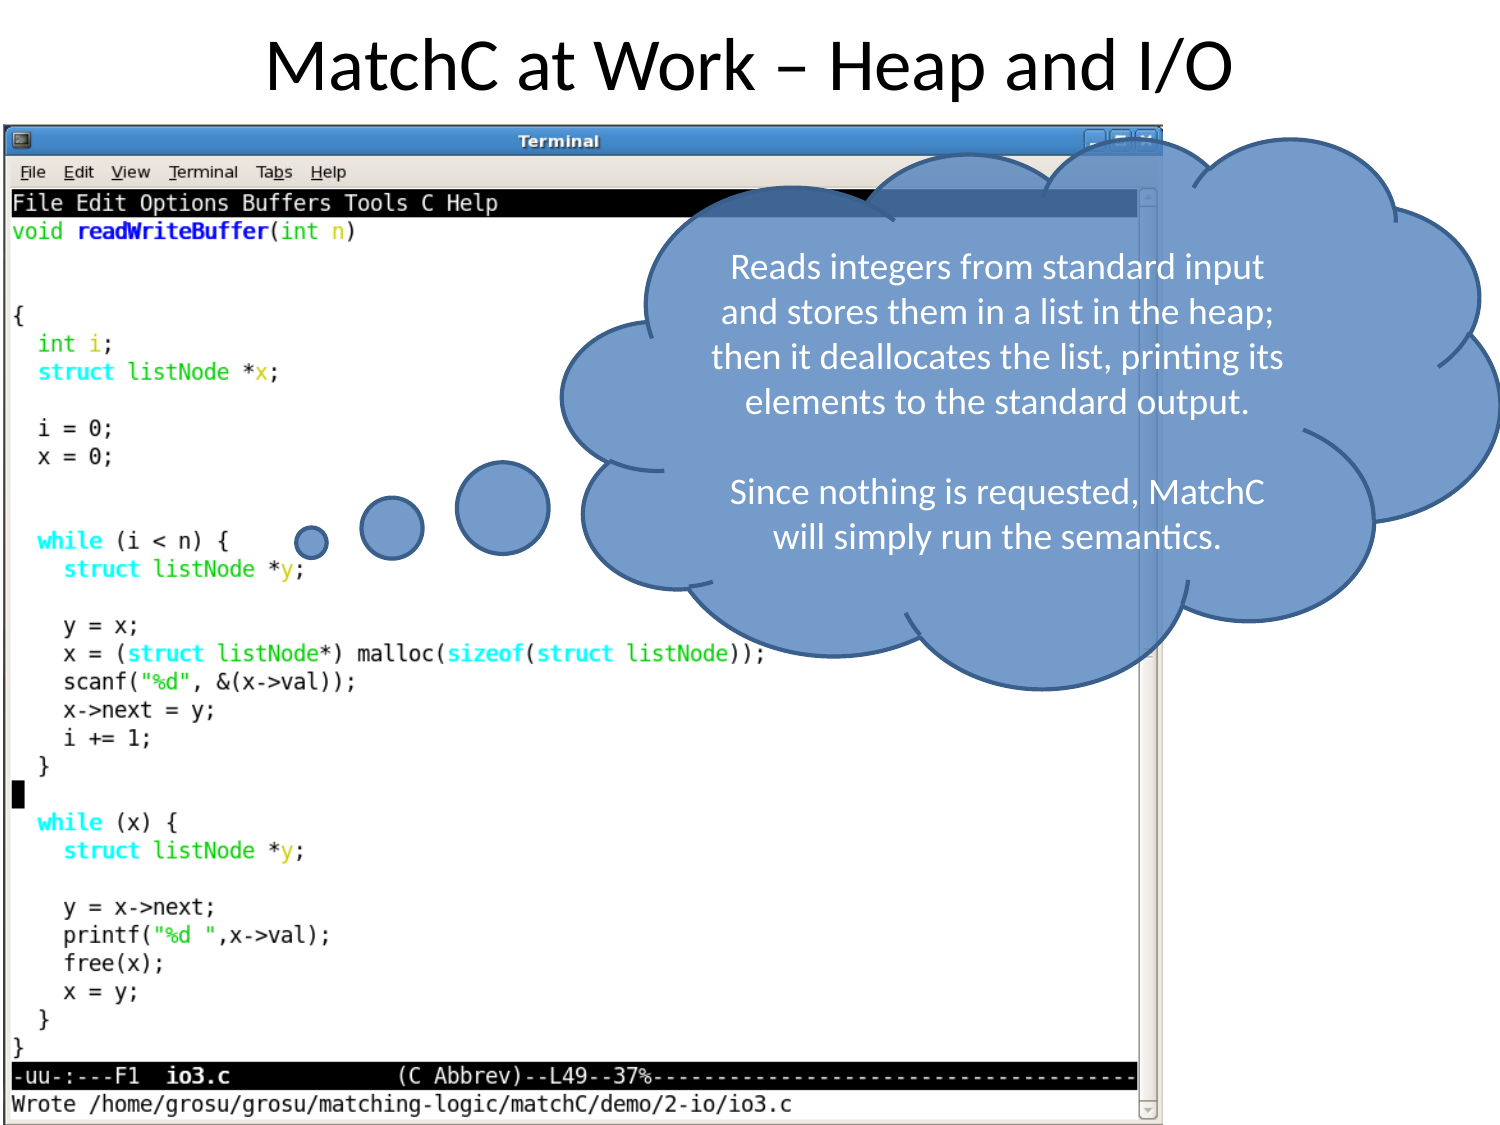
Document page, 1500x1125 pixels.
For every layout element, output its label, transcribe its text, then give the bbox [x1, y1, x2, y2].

picture [3, 124, 1163, 1125]
title MatchC at Work – Heap and I/O [75, 12, 1425, 108]
text_box Reads integers from standard input and stores them in a list in the heap; then it deallocates the list, printing its elements to the standard output. Since nothing is requested, MatchC will simply run the semantics. [1167, 137, 1500, 637]
